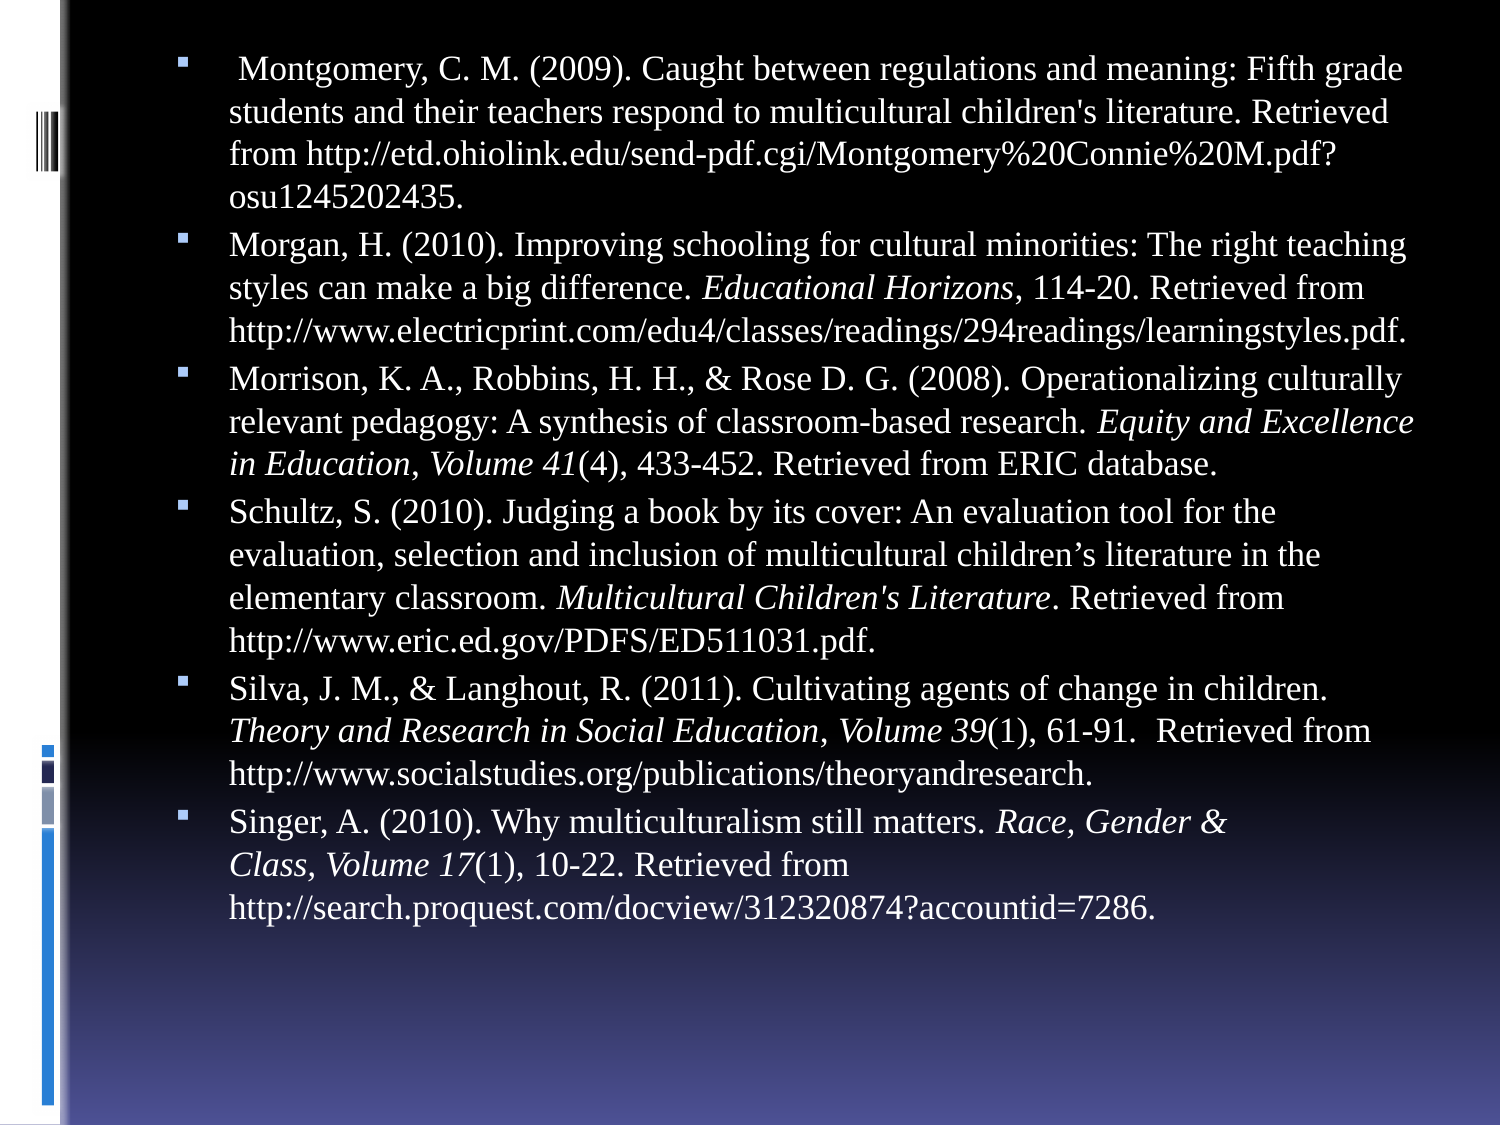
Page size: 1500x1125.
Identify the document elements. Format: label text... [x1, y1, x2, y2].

list Montgomery, C. M. (2009). Caught between regulations and meaning: Fifth grade students and their teachers respond to multicultural children's literature. Retrieved from http://etd.ohiolink.edu/send-pdf.cgi/Montgomery%20Connie%20M.pdf?osu1245202435. Morgan, H. (2010). Improving schooling for cultural minorities: The right teaching styles can make a big difference. Educational Horizons, 114-20. Retrieved from http://www.electricprint.com/edu4/classes/readings/294readings/learningstyles.pdf. Morrison, K. A., Robbins, H. H., & Rose D. G. (2008). Operationalizing culturally relevant pedagogy: A synthesis of classroom-based research. Equity and Excellence in Education, Volume 41(4), 433-452. Retrieved from ERIC database. Schultz, S. (2010). Judging a book by its cover: An evaluation tool for the evaluation, selection and inclusion of multicultural children’s literature in the elementary classroom. Multicultural Children's Literature. Retrieved from http://www.eric.ed.gov/PDFS/ED511031.pdf. Silva, J. M., & Langhout, R. (2011). Cultivating agents of change in children. Theory and Research in Social Education, Volume 39(1), 61-91. Retrieved from http://www.socialstudies.org/publications/theoryandresearch. Singer, A. (2010). Why multiculturalism still matters. Race, Gender & Class, Volume 17(1), 10-22. Retrieved from http://search.proquest.com/docview/312320874?accountid=7286. [150, 37, 1450, 1063]
